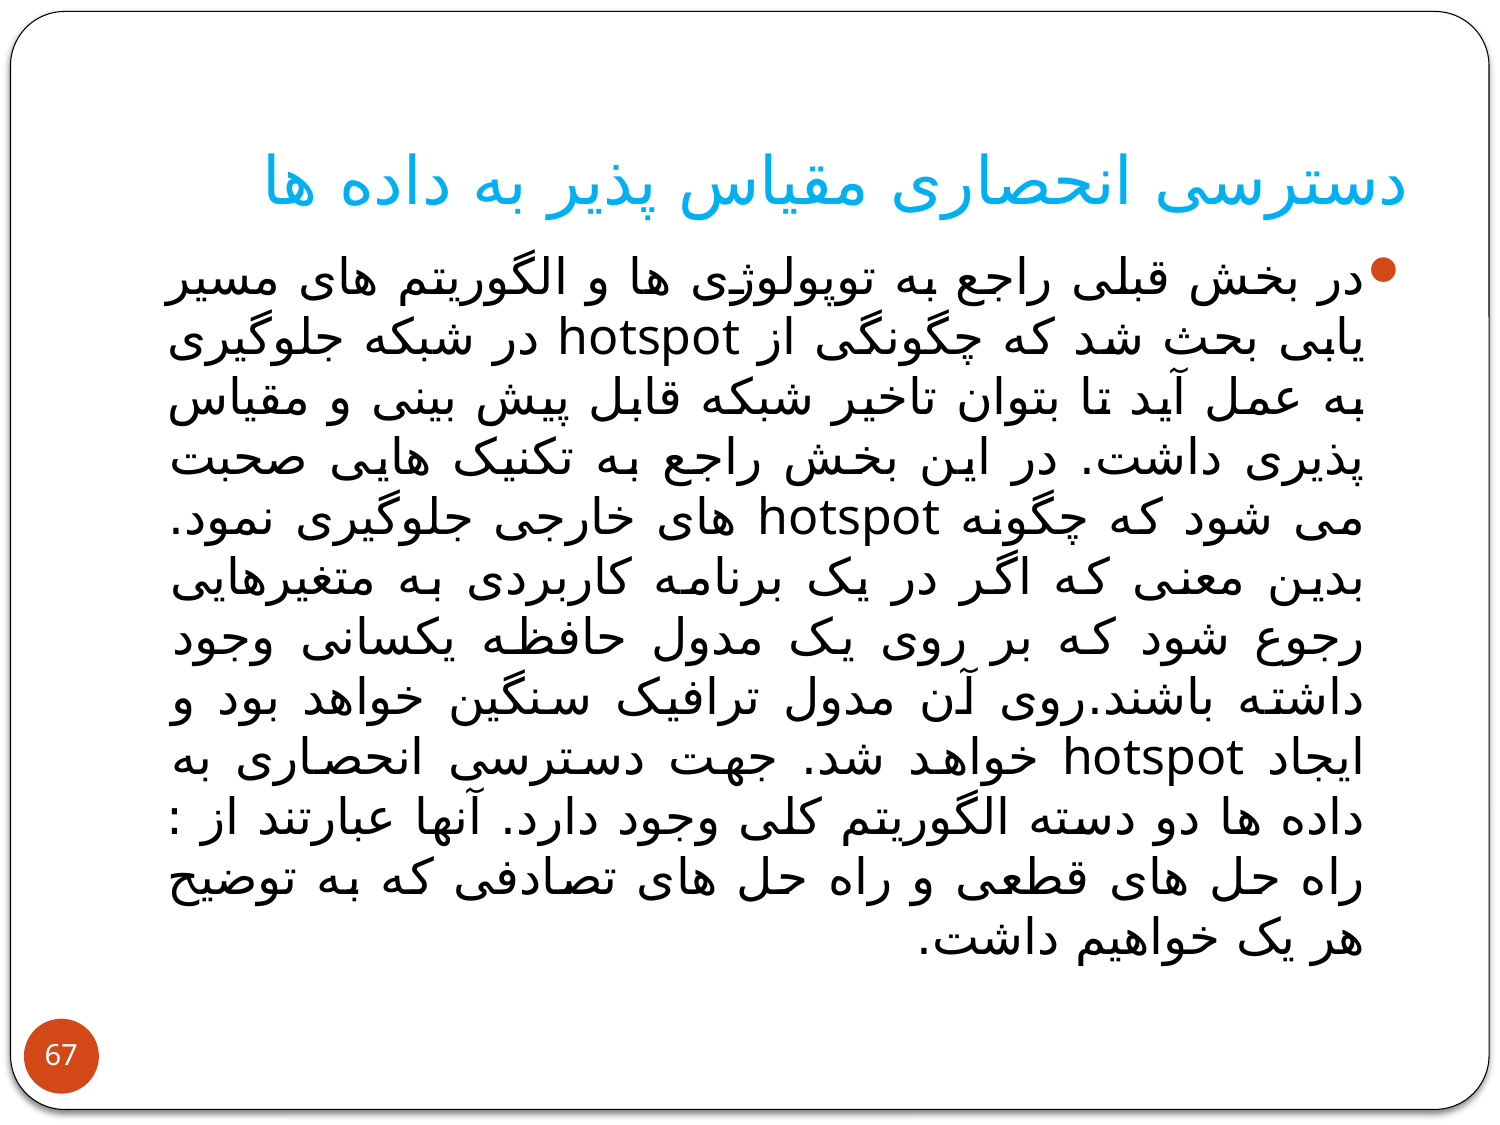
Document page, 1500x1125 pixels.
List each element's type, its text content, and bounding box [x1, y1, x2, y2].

list در بخش قبلی راجع به توپولوژی ها و الگوریتم های مسیر یابی بحث شد که چگونگی از hotspot در شبکه جلوگیری به عمل آید تا بتوان تاخیر شبکه قابل پیش بینی و مقیاس پذیری داشت. در این بخش راجع به تکنیک هایی صحبت می شود که چگونه hotspot های خارجی جلوگیری نمود. بدین معنی که اگر در یک برنامه کاربردی به متغیرهایی رجوع شود که بر روی یک مدول حافظه یکسانی وجود داشته باشند.روی آن مدول ترافیک سنگین خواهد بود و ایجاد hotspot خواهد شد. جهت دسترسی انحصاری به داده ها دو دسته الگوریتم کلی وجود دارد. آنها عبارتند از : راه حل های قطعی و راه حل های تصادفی که به توضیح هر یک خواهیم داشت. [150, 237, 1425, 988]
slide_number 67 [23, 1018, 99, 1094]
title دسترسی انحصاری مقیاس پذیر به داده ها [150, 45, 1425, 233]
